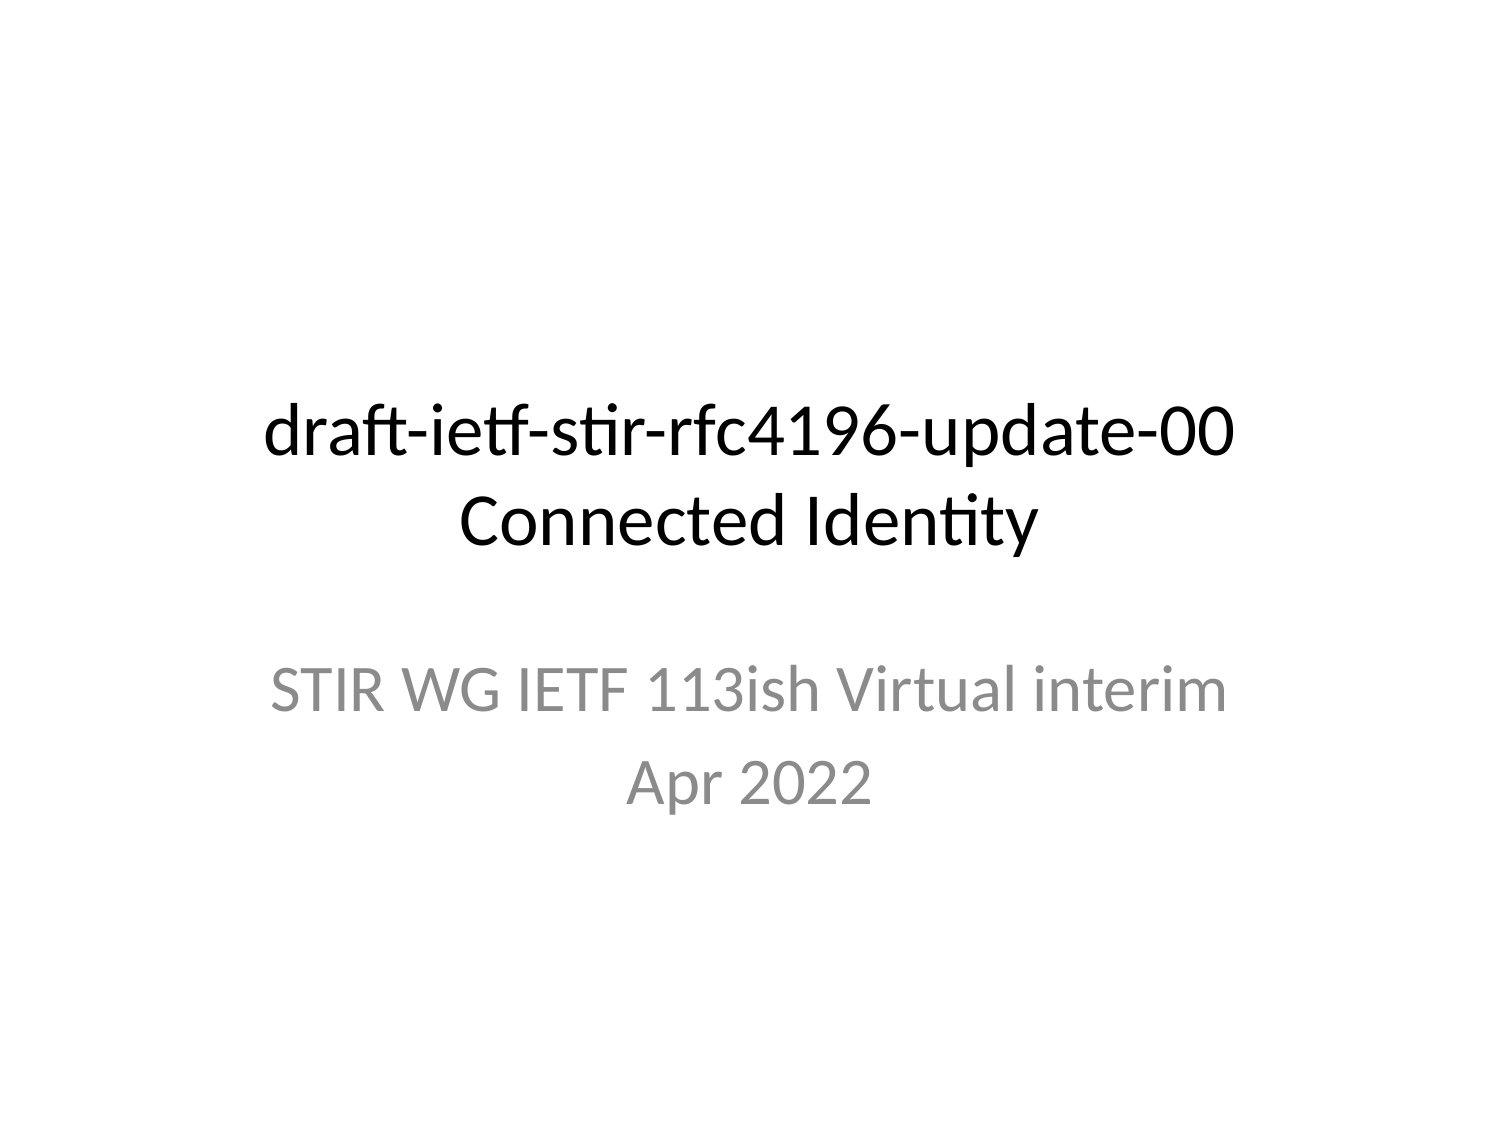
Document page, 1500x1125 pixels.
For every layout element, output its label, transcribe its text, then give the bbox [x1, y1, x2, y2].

subtitle STIR WG IETF 113ish Virtual interim Apr 2022 [225, 637, 1275, 925]
title draft-ietf-stir-rfc4196-update-00 Connected Identity [112, 349, 1388, 591]
